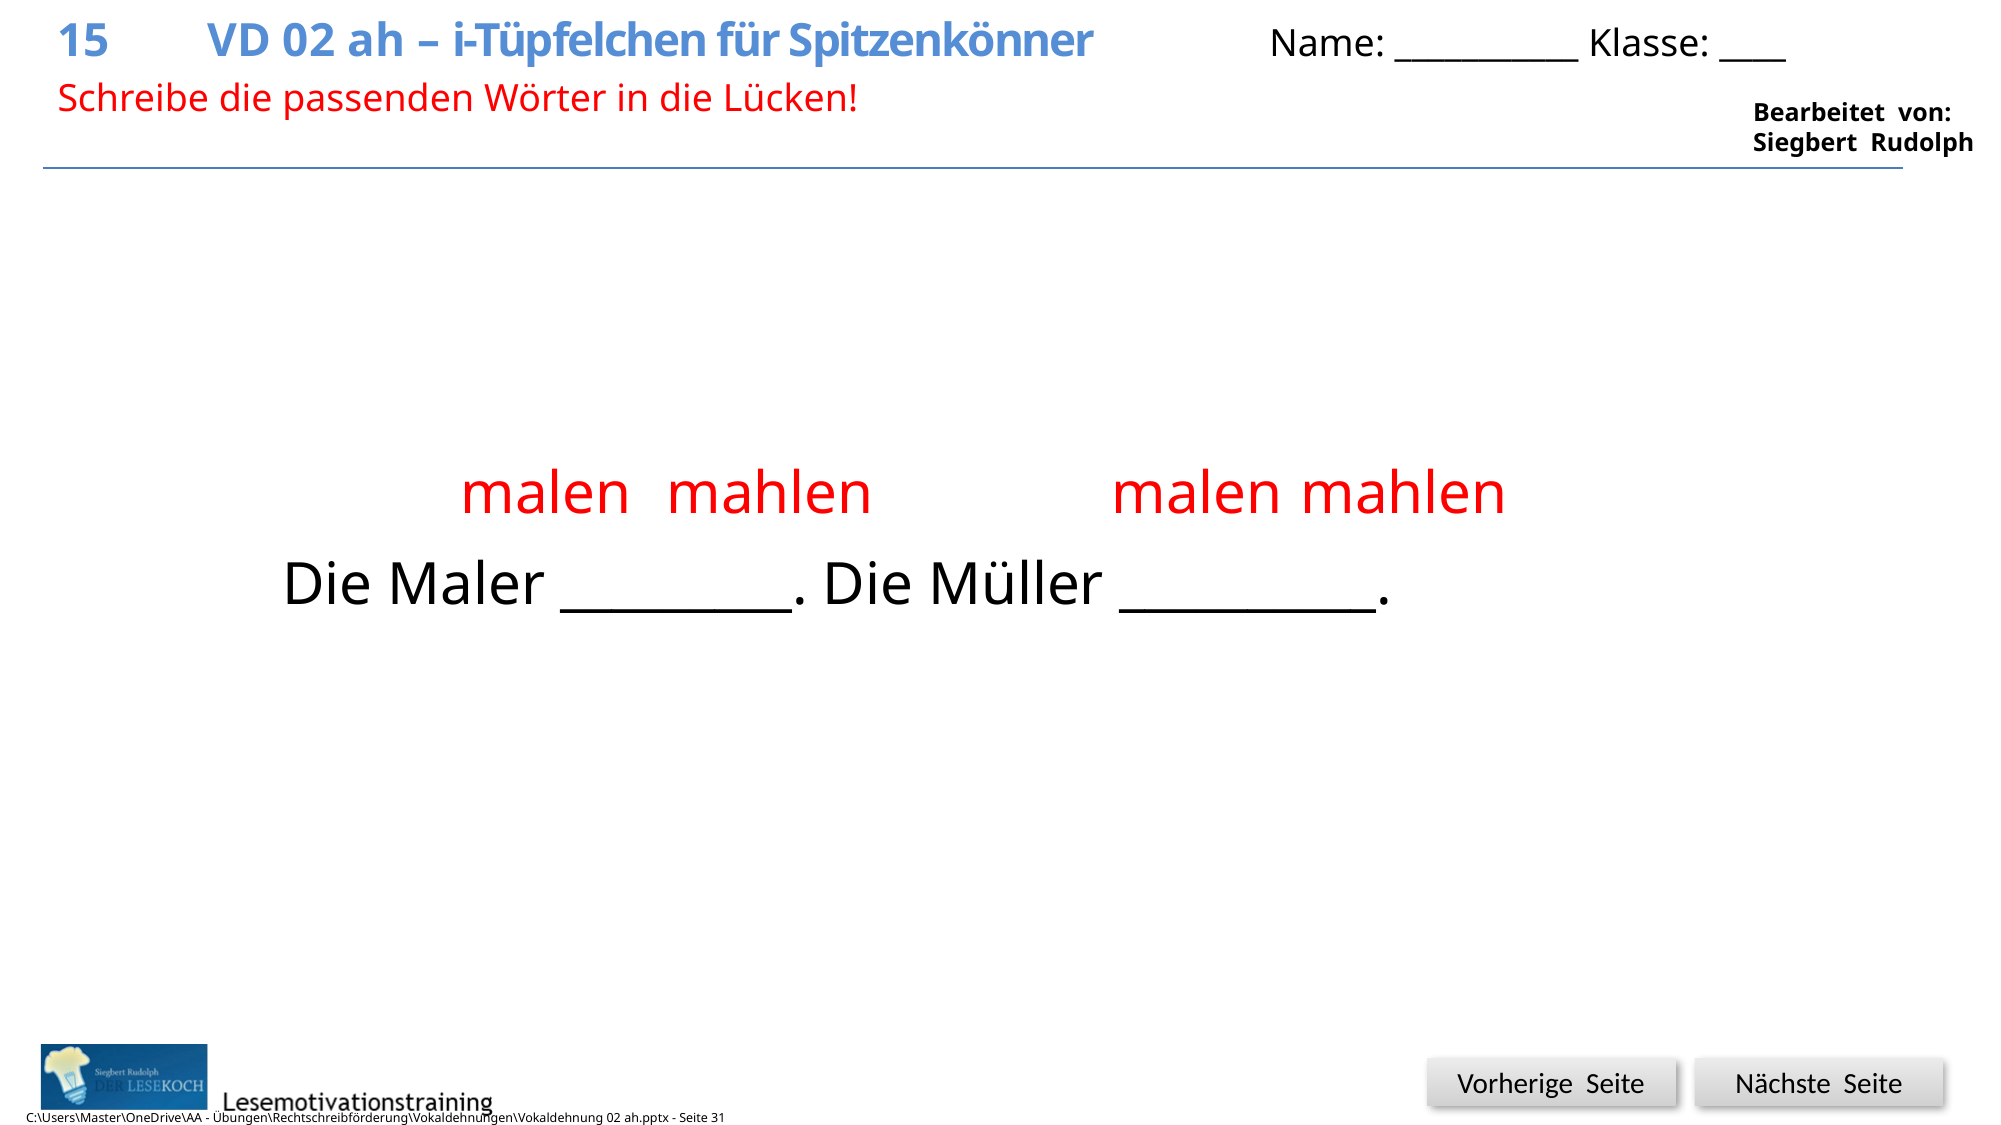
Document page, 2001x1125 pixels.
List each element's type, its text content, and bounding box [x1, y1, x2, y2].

text_box 15 VD 02 ah – i-Tüpfelchen für Spitzenkönner Name: ___________ Klasse: ____ [42, 3, 2000, 73]
text_box mahlen [651, 447, 906, 533]
text_box Die Maler _________. Die Müller __________. [267, 538, 1557, 624]
text_box malen [446, 447, 651, 533]
picture [40, 1044, 508, 1102]
text_box Schreibe die passenden Wörter in die Lücken! [42, 66, 1544, 127]
text_box mahlen [1285, 447, 1532, 533]
text_box C:\Users\Master\OneDrive\AA - Übungen\Rechtschreibförderung\Vokaldehnungen\Vokaldehnung 02 ah.pptx - Seite 31 [11, 1102, 741, 1125]
text_box malen [1096, 447, 1285, 533]
